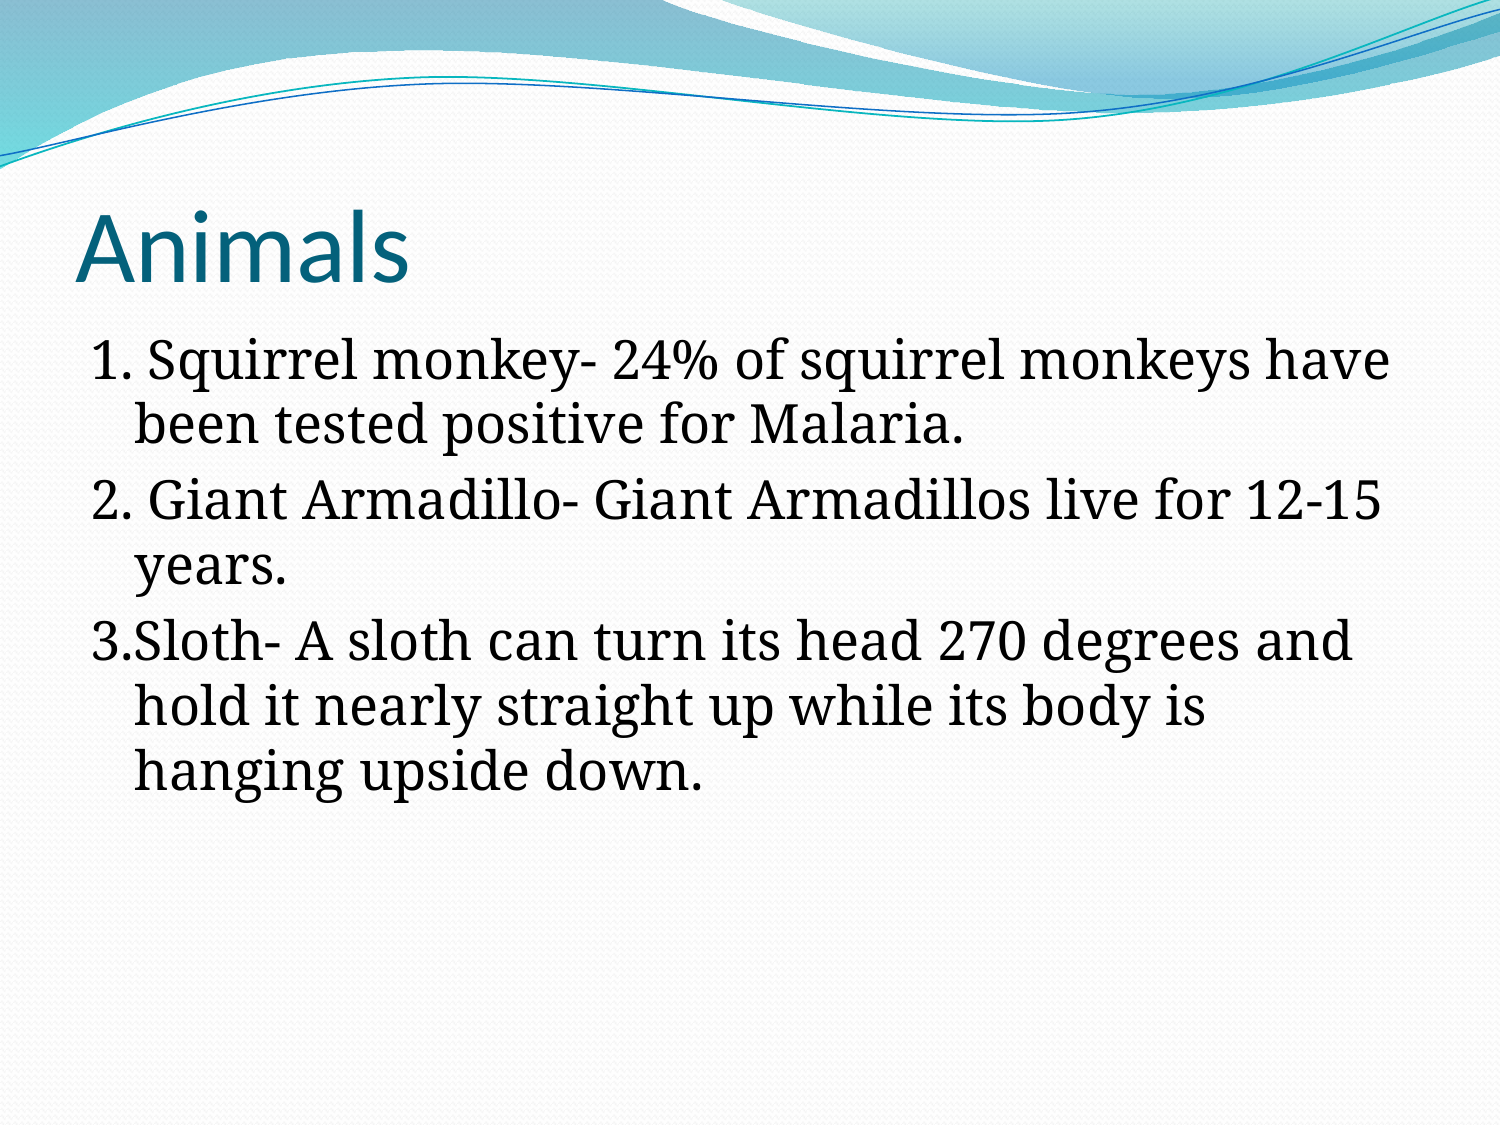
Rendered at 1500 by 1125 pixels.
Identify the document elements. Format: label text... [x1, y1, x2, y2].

title Animals [74, 115, 1426, 304]
list 1. Squirrel monkey- 24% of squirrel monkeys have been tested positive for Malaria. 2. Giant Armadillo- Giant Armadillos live for 12-15 years. 3.Sloth- A sloth can turn its head 270 degrees and hold it nearly straight up while its body is hanging upside down. [74, 317, 1426, 1038]
